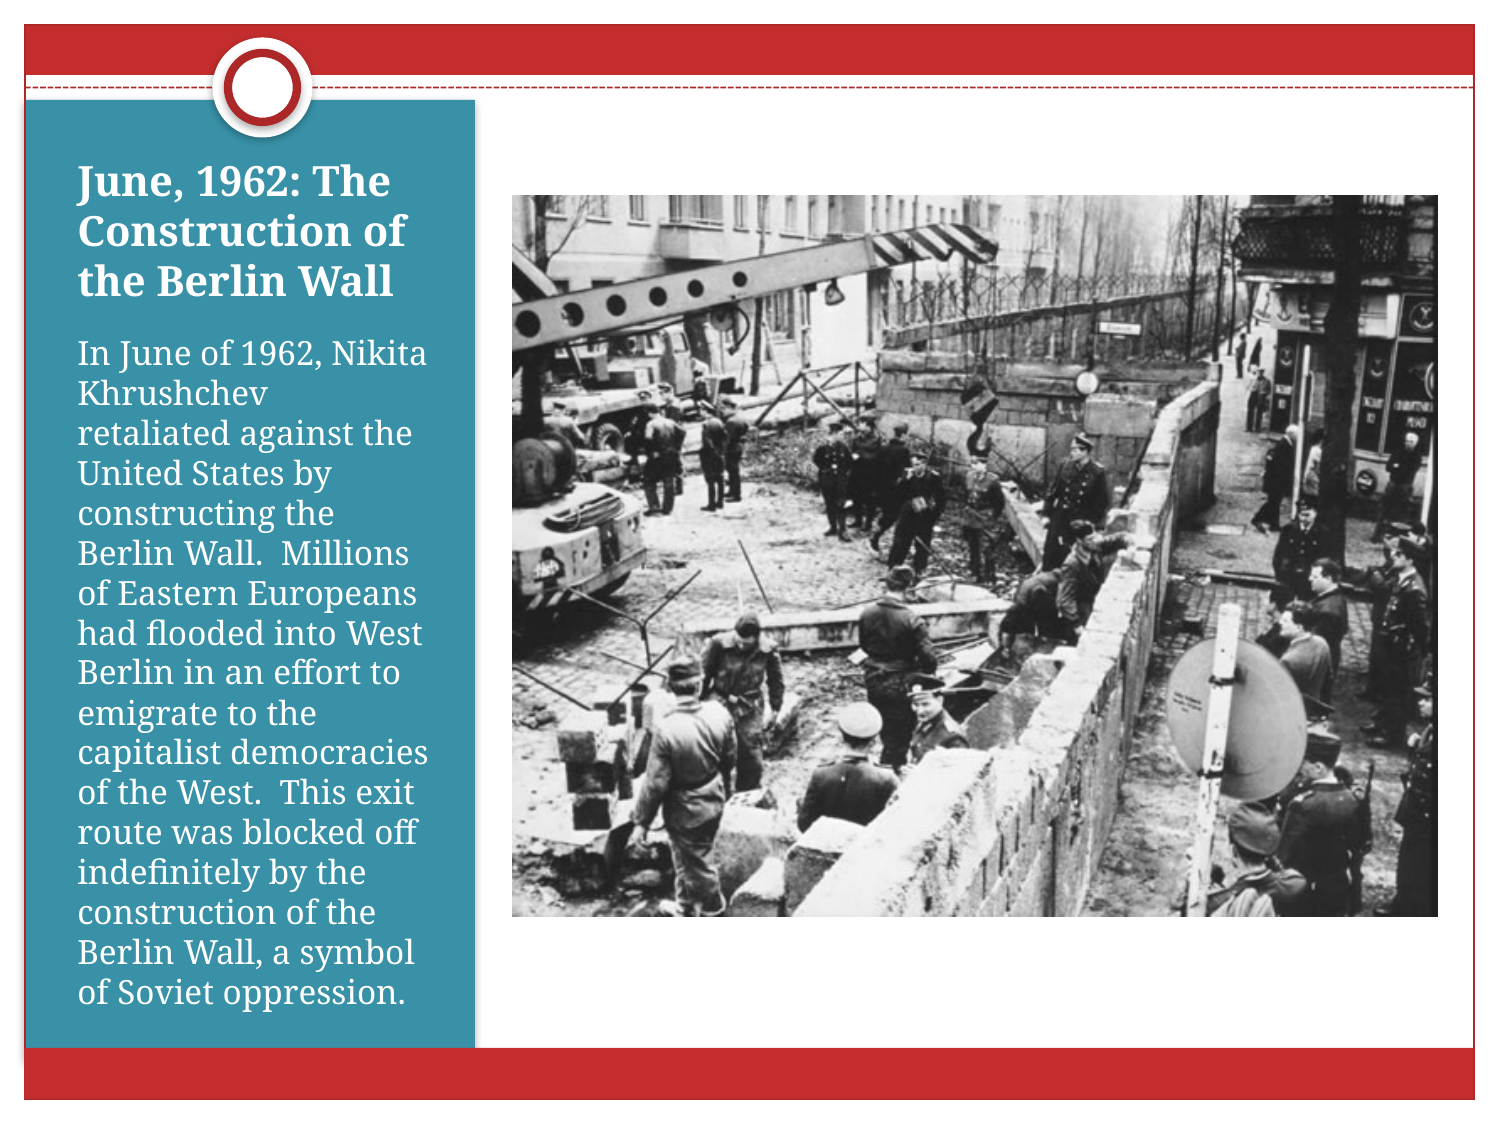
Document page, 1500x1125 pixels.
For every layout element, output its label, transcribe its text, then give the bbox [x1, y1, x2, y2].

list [512, 195, 1438, 918]
title June, 1962: The Construction of the Berlin Wall [62, 149, 450, 313]
list In June of 1962, Nikita Khrushchev retaliated against the United States by constructing the Berlin Wall. Millions of Eastern Europeans had flooded into West Berlin in an effort to emigrate to the capitalist democracies of the West. This exit route was blocked off indefinitely by the construction of the Berlin Wall, a symbol of Soviet oppression. [62, 324, 450, 1005]
